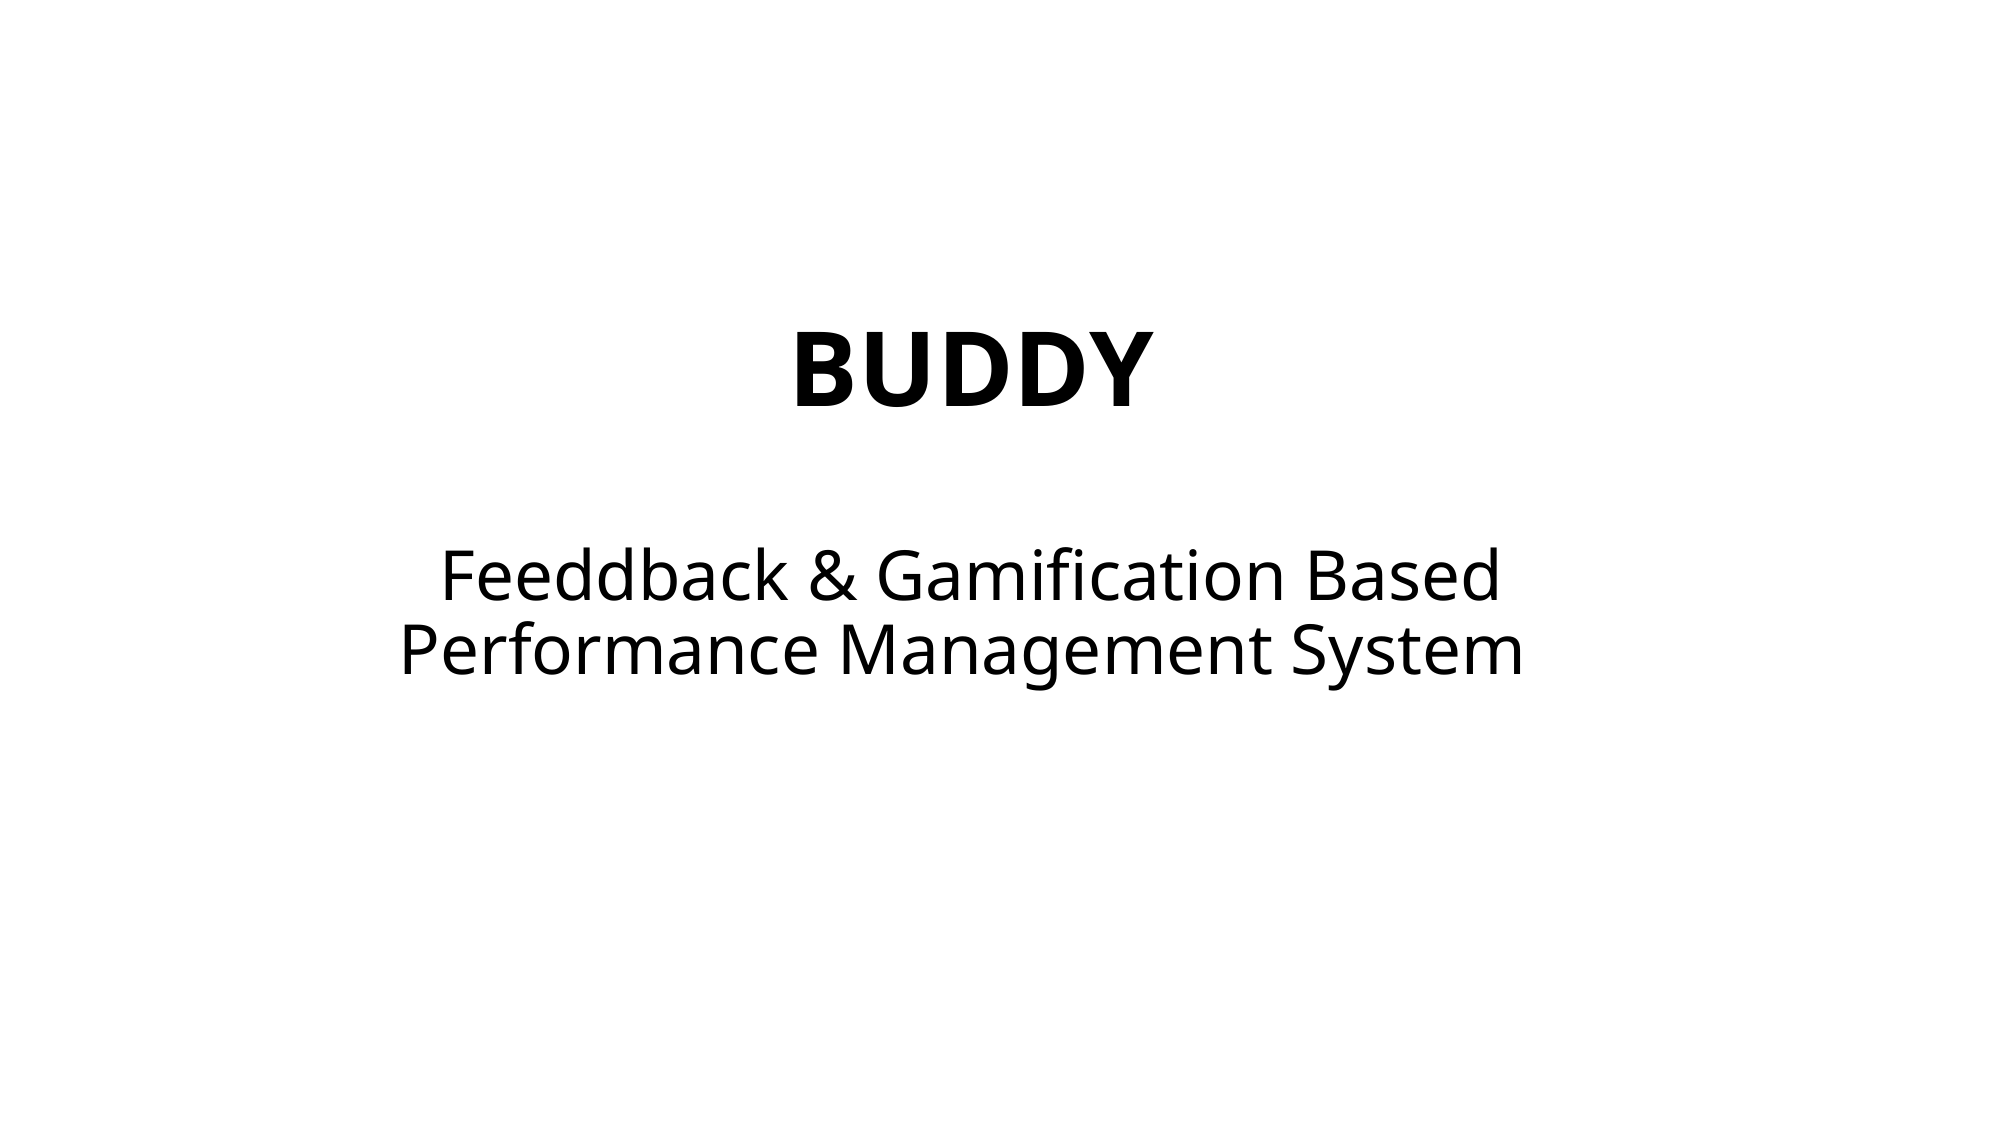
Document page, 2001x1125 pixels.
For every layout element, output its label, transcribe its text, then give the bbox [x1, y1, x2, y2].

title BUDDY Feeddback & Gamification Based Performance Management System [221, 305, 1722, 698]
